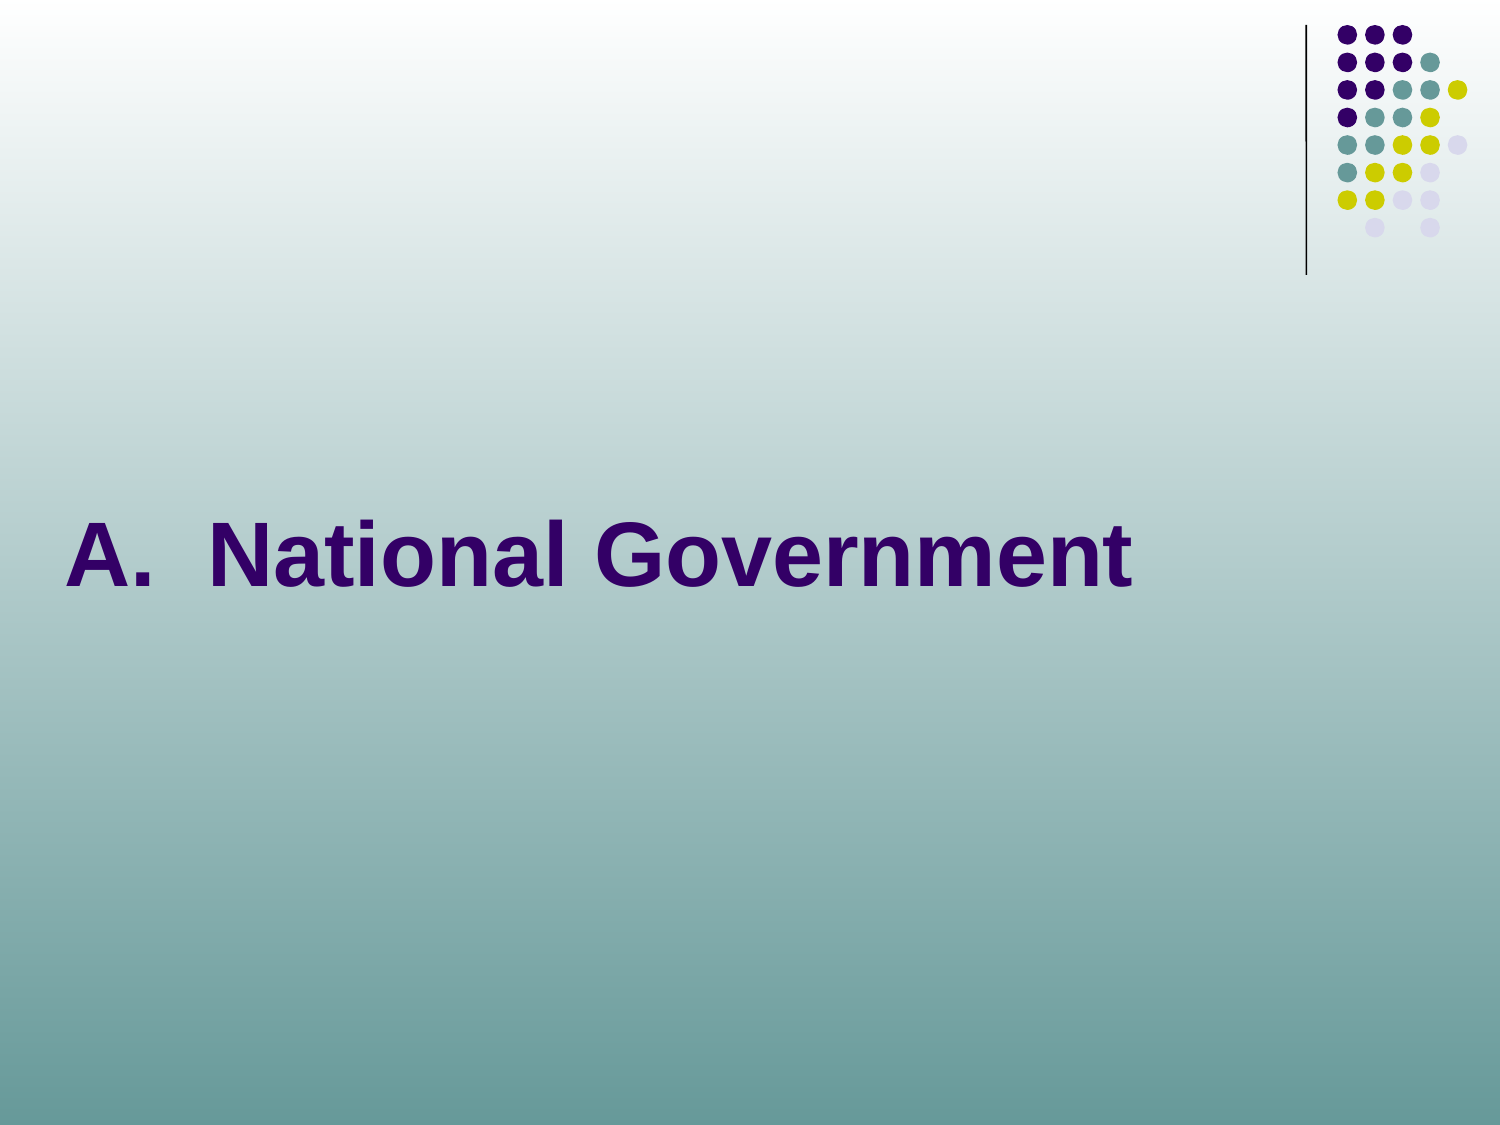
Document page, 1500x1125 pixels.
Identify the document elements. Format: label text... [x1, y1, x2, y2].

text_box A. National Government [50, 487, 1363, 613]
